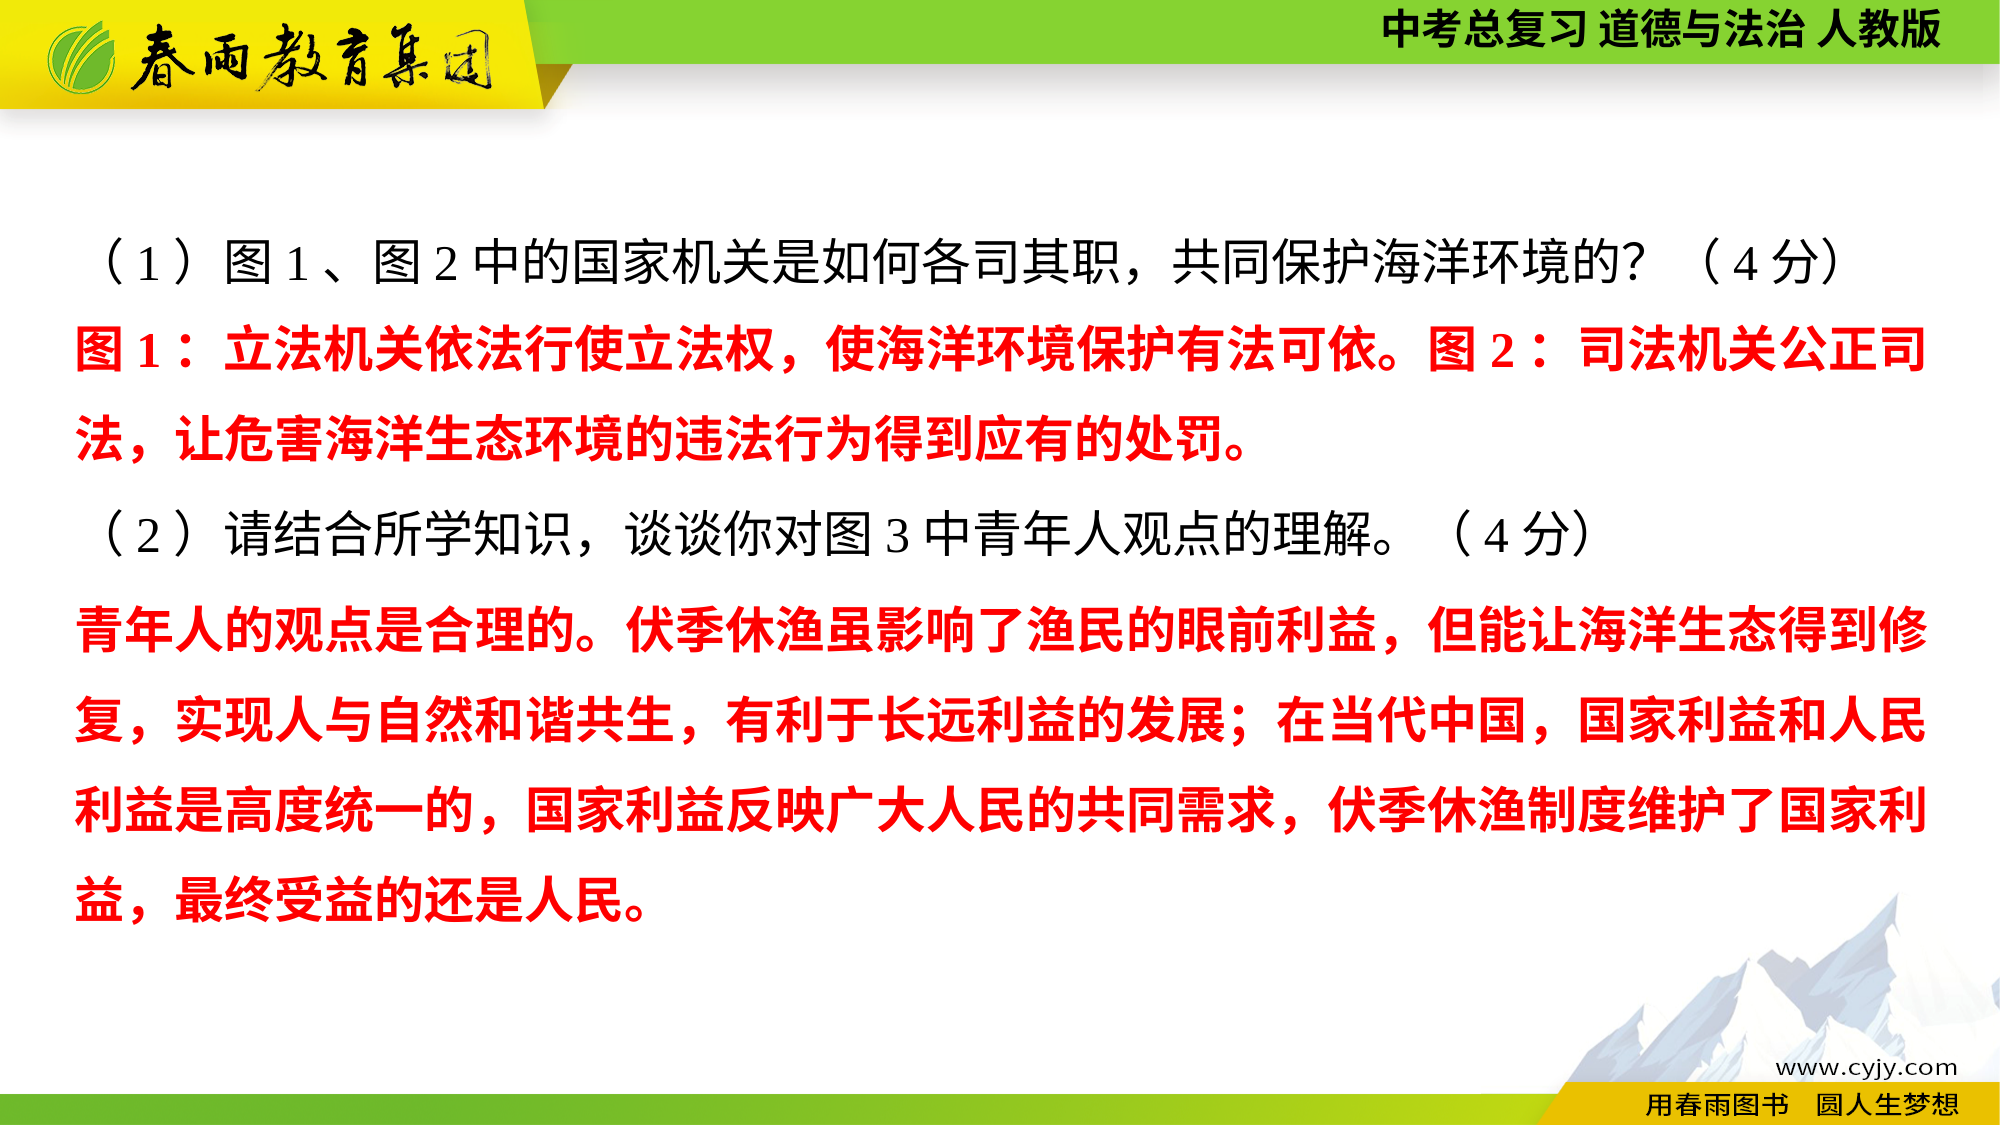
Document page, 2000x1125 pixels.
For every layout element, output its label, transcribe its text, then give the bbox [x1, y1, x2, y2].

list （1）图1、图2中的国家机关是如何各司其职，共同保护海洋环境的？（4分） [59, 193, 1944, 280]
picture [0, 0, 2000, 1125]
text_box （2）请结合所学知识，谈谈你对图3中青年人观点的理解。（4分） [59, 464, 1944, 561]
text_box 图1：立法机关依法行使立法权，使海洋环境保护有法可依。图2：司法机关公正司法，让危害海洋生态环境的违法行为得到应有的处罚。 [59, 280, 1944, 464]
text_box 青年人的观点是合理的。伏季休渔虽影响了渔民的眼前利益，但能让海洋生态得到修复，实现人与自然和谐共生，有利于长远利益的发展；在当代中国，国家利益和人民利益是高度统一的，国家利益反映广大人民的共同需求，伏季休渔制度维护了国家利益，最终受益的还是人民。 [59, 561, 1944, 937]
